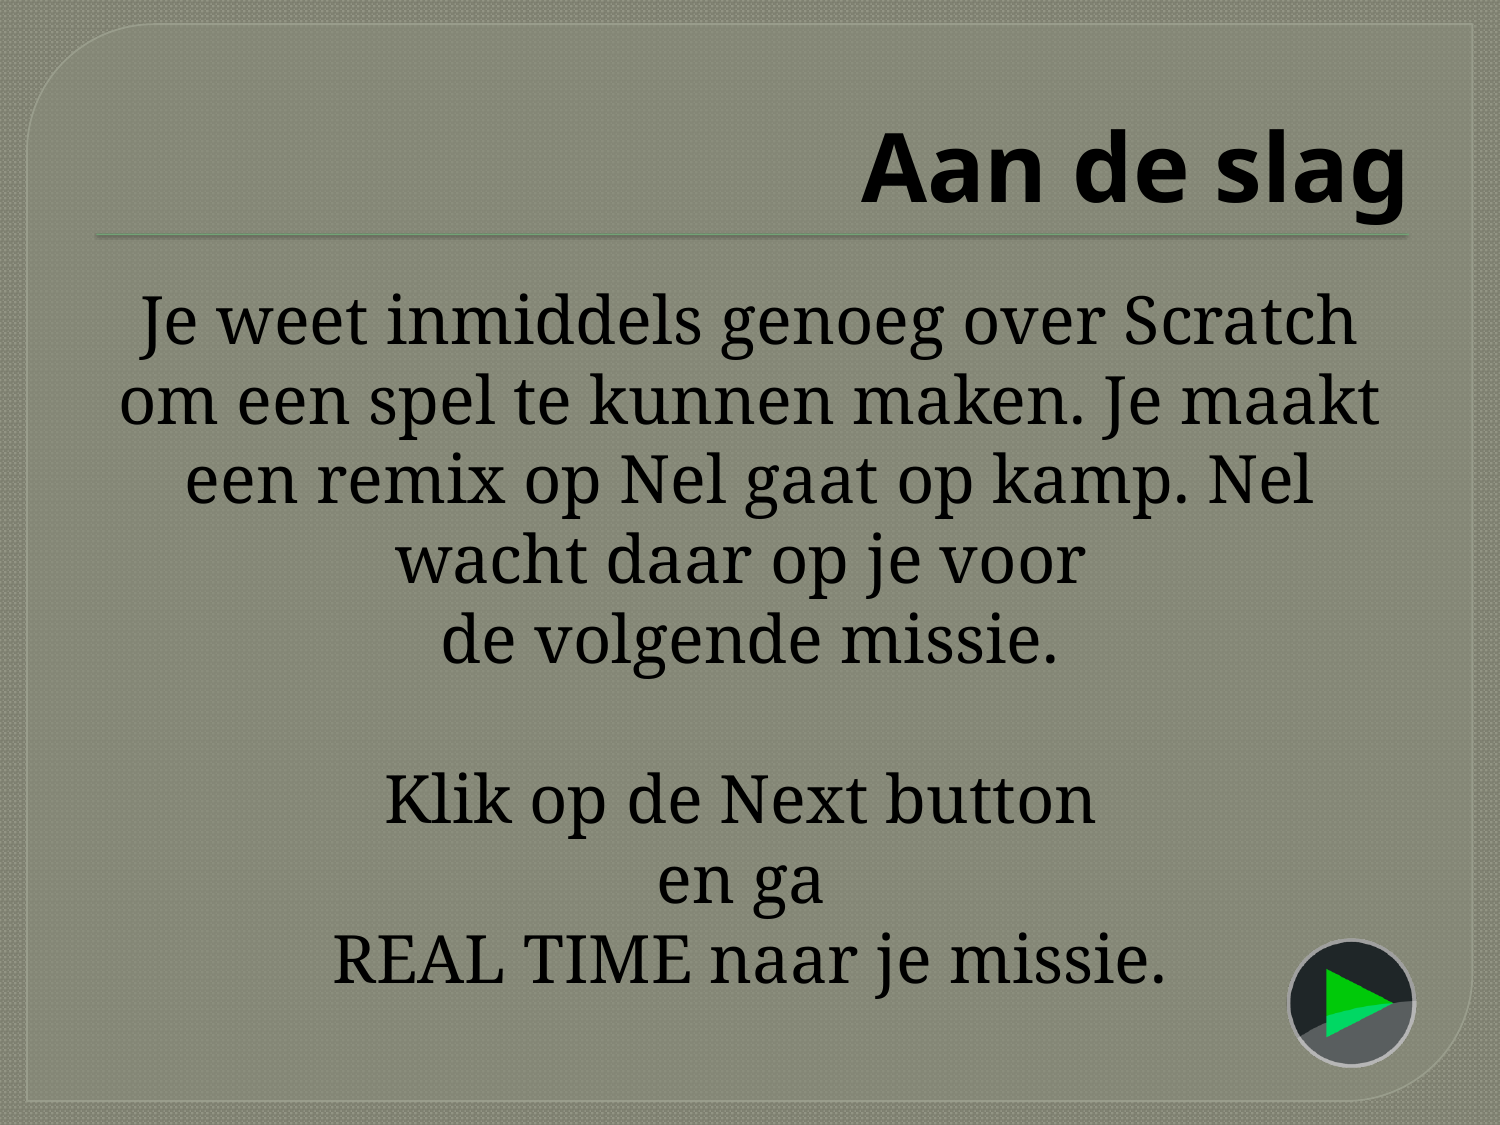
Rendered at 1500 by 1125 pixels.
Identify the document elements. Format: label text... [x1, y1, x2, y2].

picture [1269, 920, 1434, 1085]
list Je weet inmiddels genoeg over Scratch om een spel te kunnen maken. Je maakt een remix op Nel gaat op kamp. Nel wacht daar op je voor de volgende missie. Klik op de Next button en ga REAL TIME naar je missie. [75, 270, 1425, 1013]
title Aan de slag [75, 41, 1425, 230]
